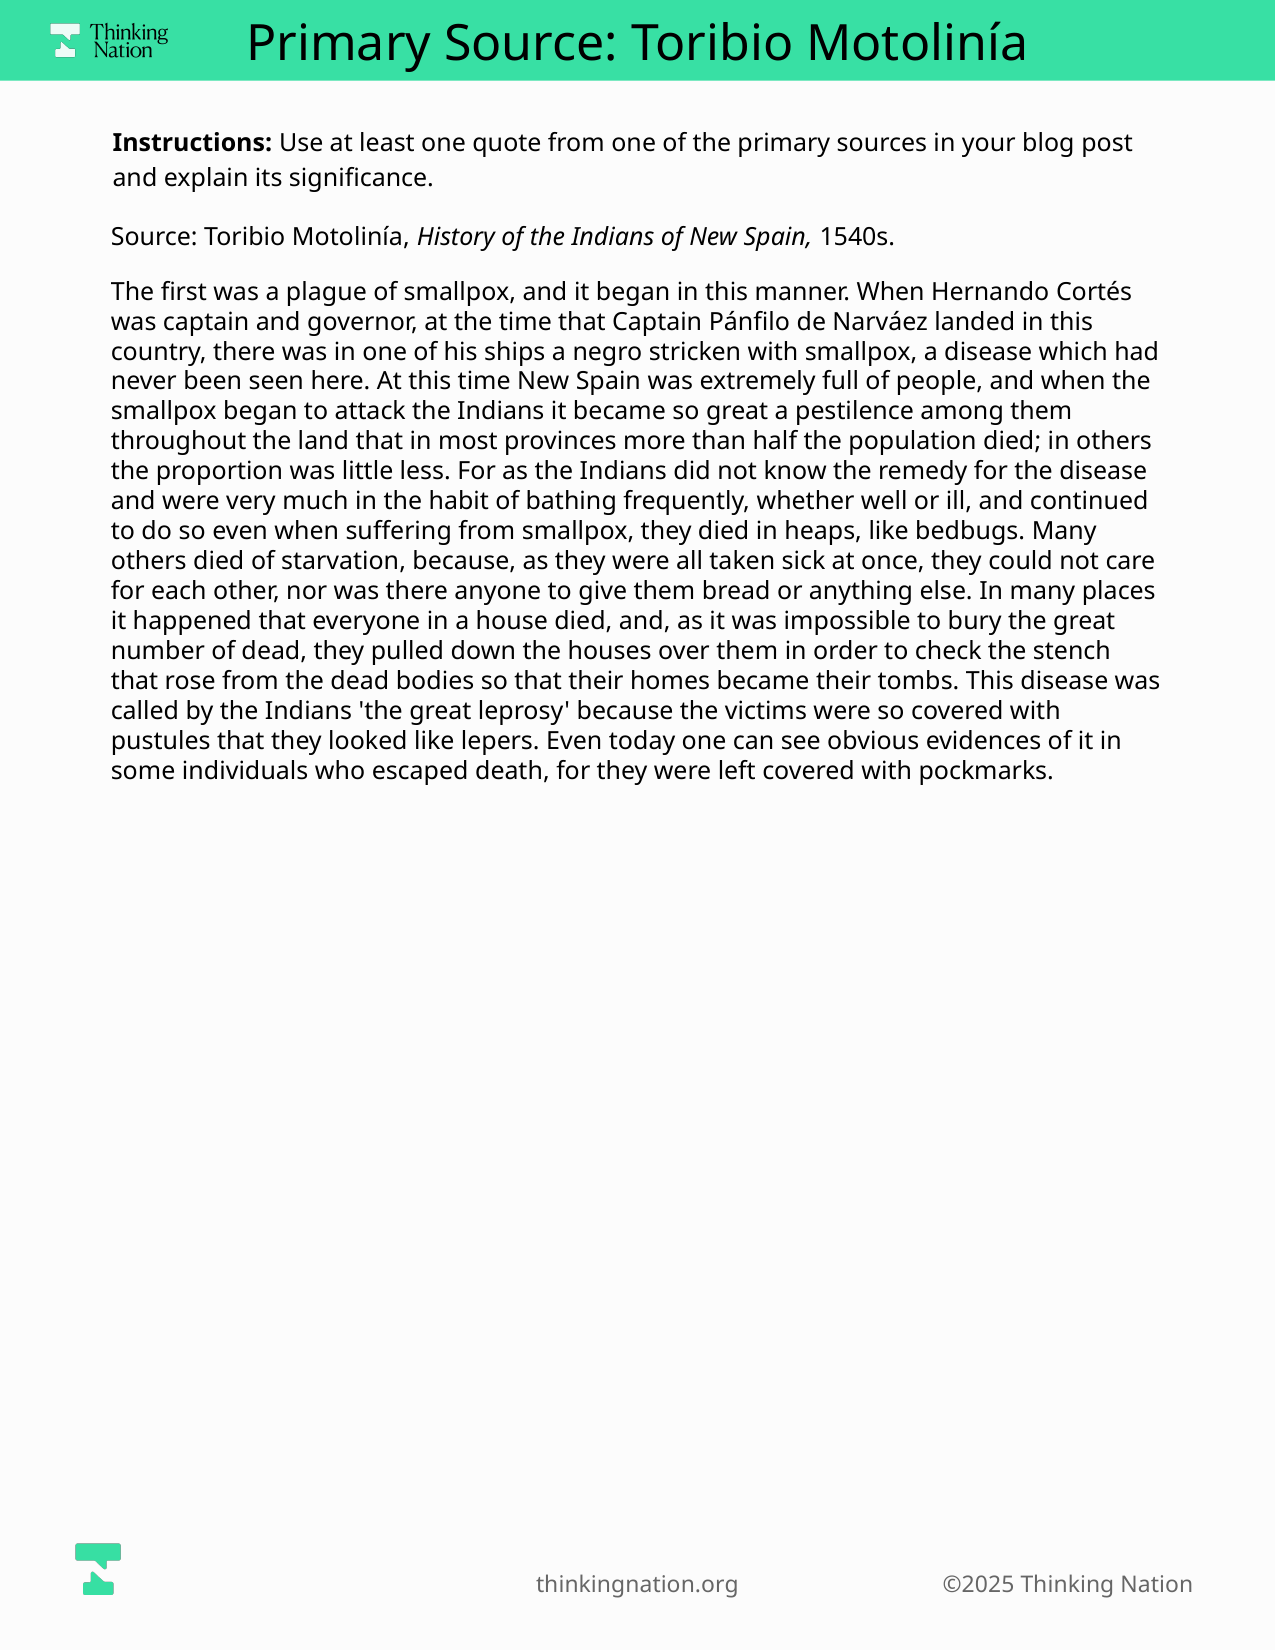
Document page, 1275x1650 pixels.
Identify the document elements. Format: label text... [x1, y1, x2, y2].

text_box Primary Source: Toribio Motolinía [0, 0, 1275, 81]
text_box ©2025 Thinking Nation [907, 1553, 1210, 1605]
picture [36, 12, 172, 69]
text_box thinkingnation.org [486, 1553, 789, 1605]
text_box Source: Toribio Motolinía, History of the Indians of New Spain, 1540s. The first was a plague of smallpox, and it began in this manner. When Hernando Cortés was captain and governor, at the time that Captain Pánfilo de Narváez landed in this country, there was in one of his ships a negro stricken with smallpox, a disease which had never been seen here. At this time New Spain was extremely full of people, and when the smallpox began to attack the Indians it became so great a pestilence among them throughout the land that in most provinces more than half the population died; in others the proportion was little less. For as the Indians did not know the remedy for the disease and were very much in the habit of bathing frequently, whether well or ill, and continued to do so even when suffering from smallpox, they died in heaps, like bedbugs. Many others died of starvation, because, as they were all taken sick at once, they could not care for each other, nor was there anyone to give them bread or anything else. In many places it happened that everyone in a house died, and, as it was impossible to bury the great number of dead, they pulled down the houses over them in order to check the stench that rose from the dead bodies so that their homes became their tombs. This disease was called by the Indians 'the great leprosy' because the victims were so covered with pustules that they looked like lepers. Even today one can see obvious evidences of it in some individuals who escaped death, for they were left covered with pockmarks. [95, 205, 1179, 900]
picture [62, 1533, 134, 1605]
text_box Instructions: Use at least one quote from one of the primary sources in your blog post and explain its significance. [97, 107, 1178, 205]
